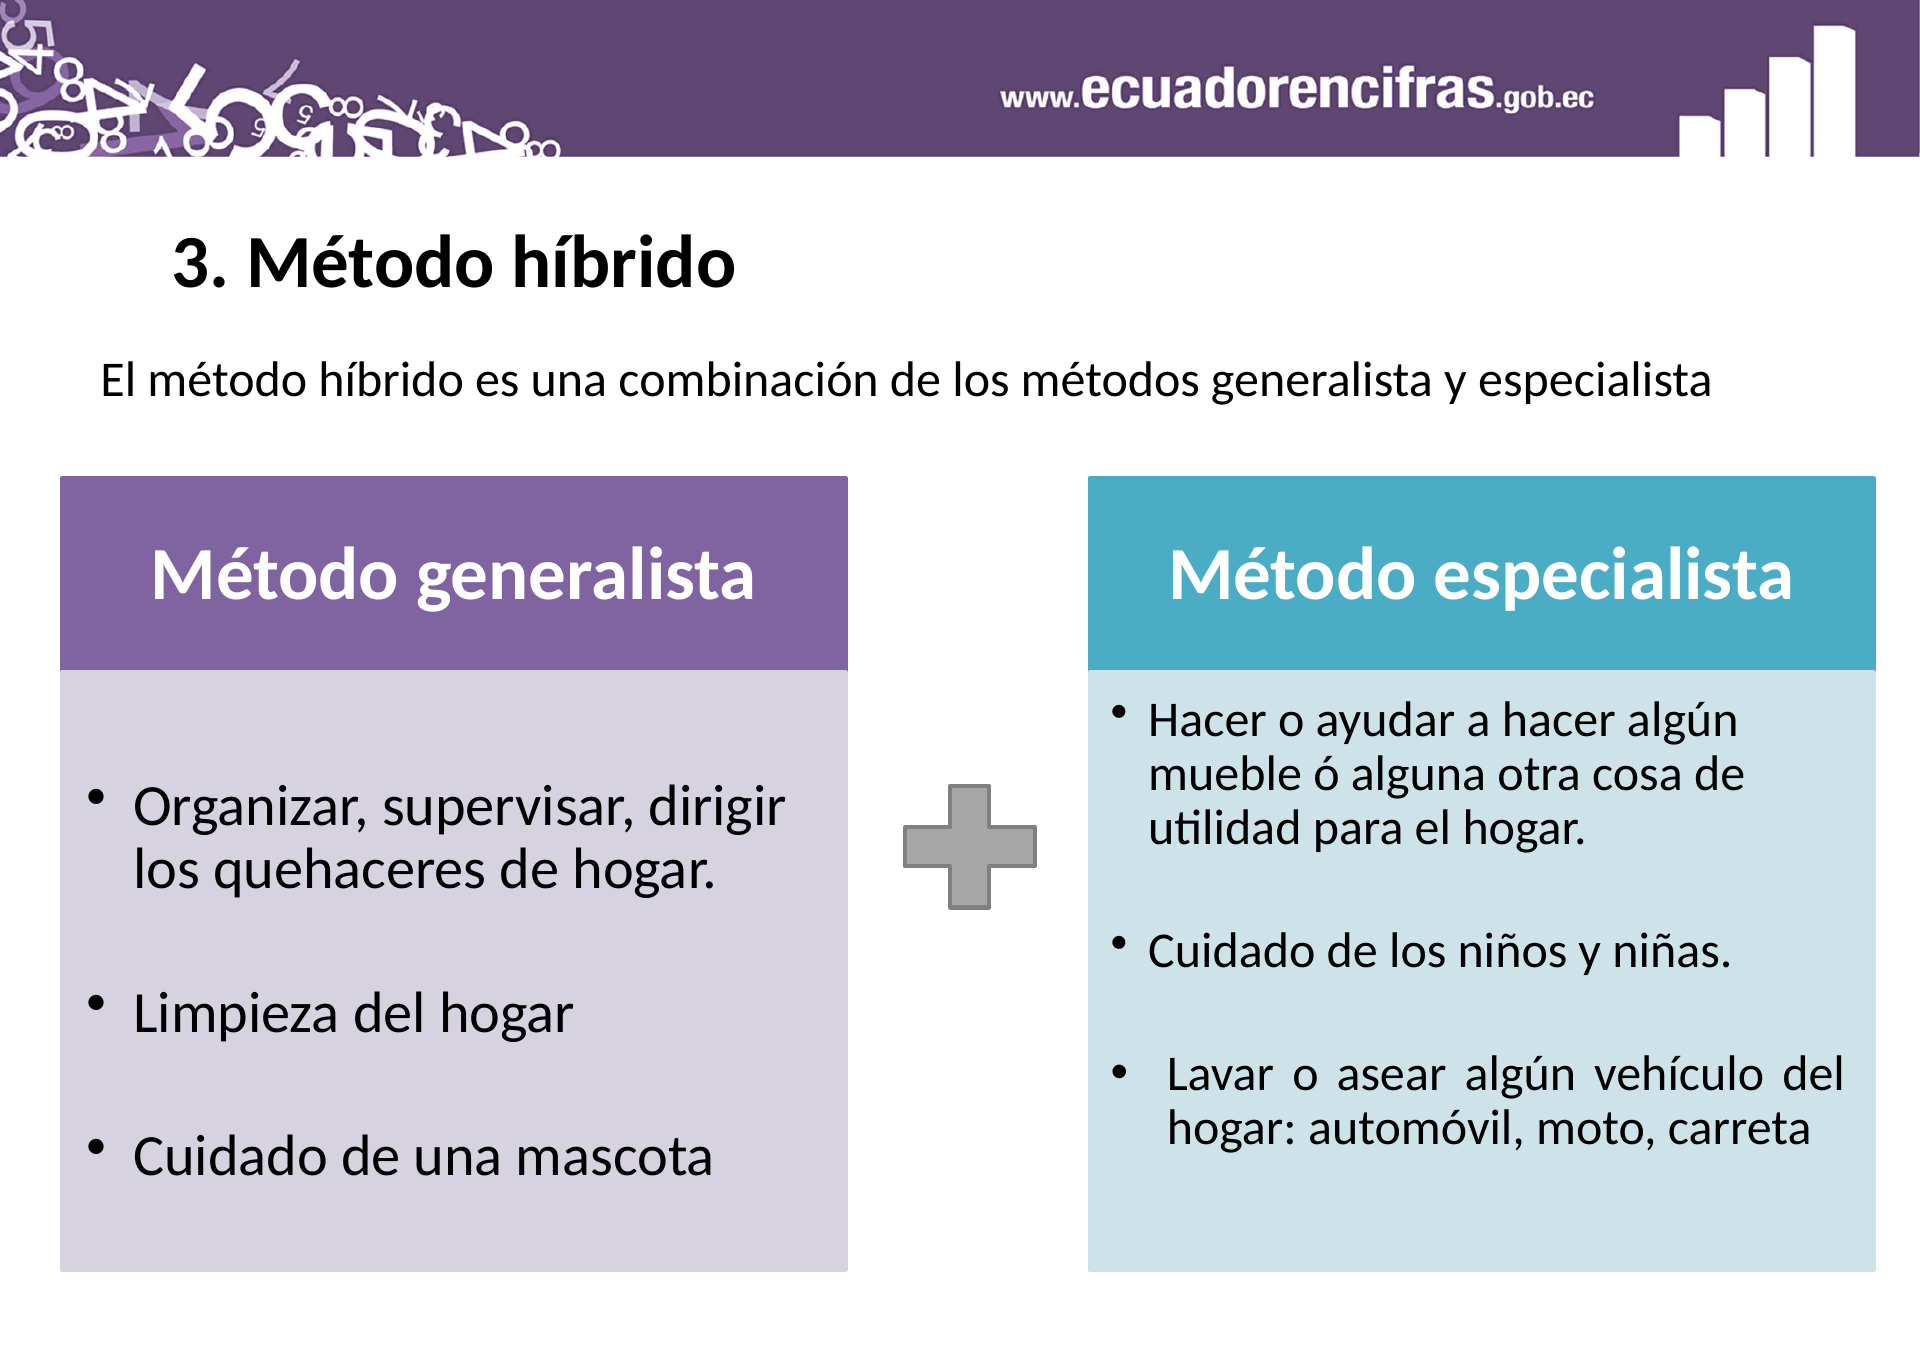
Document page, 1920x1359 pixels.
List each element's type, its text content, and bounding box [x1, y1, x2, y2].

picture [0, 0, 1920, 1359]
text_box 3. Método híbrido [156, 205, 795, 310]
text_box El método híbrido es una combinación de los métodos generalista y especialista [85, 346, 1799, 416]
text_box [61, 478, 1874, 1270]
